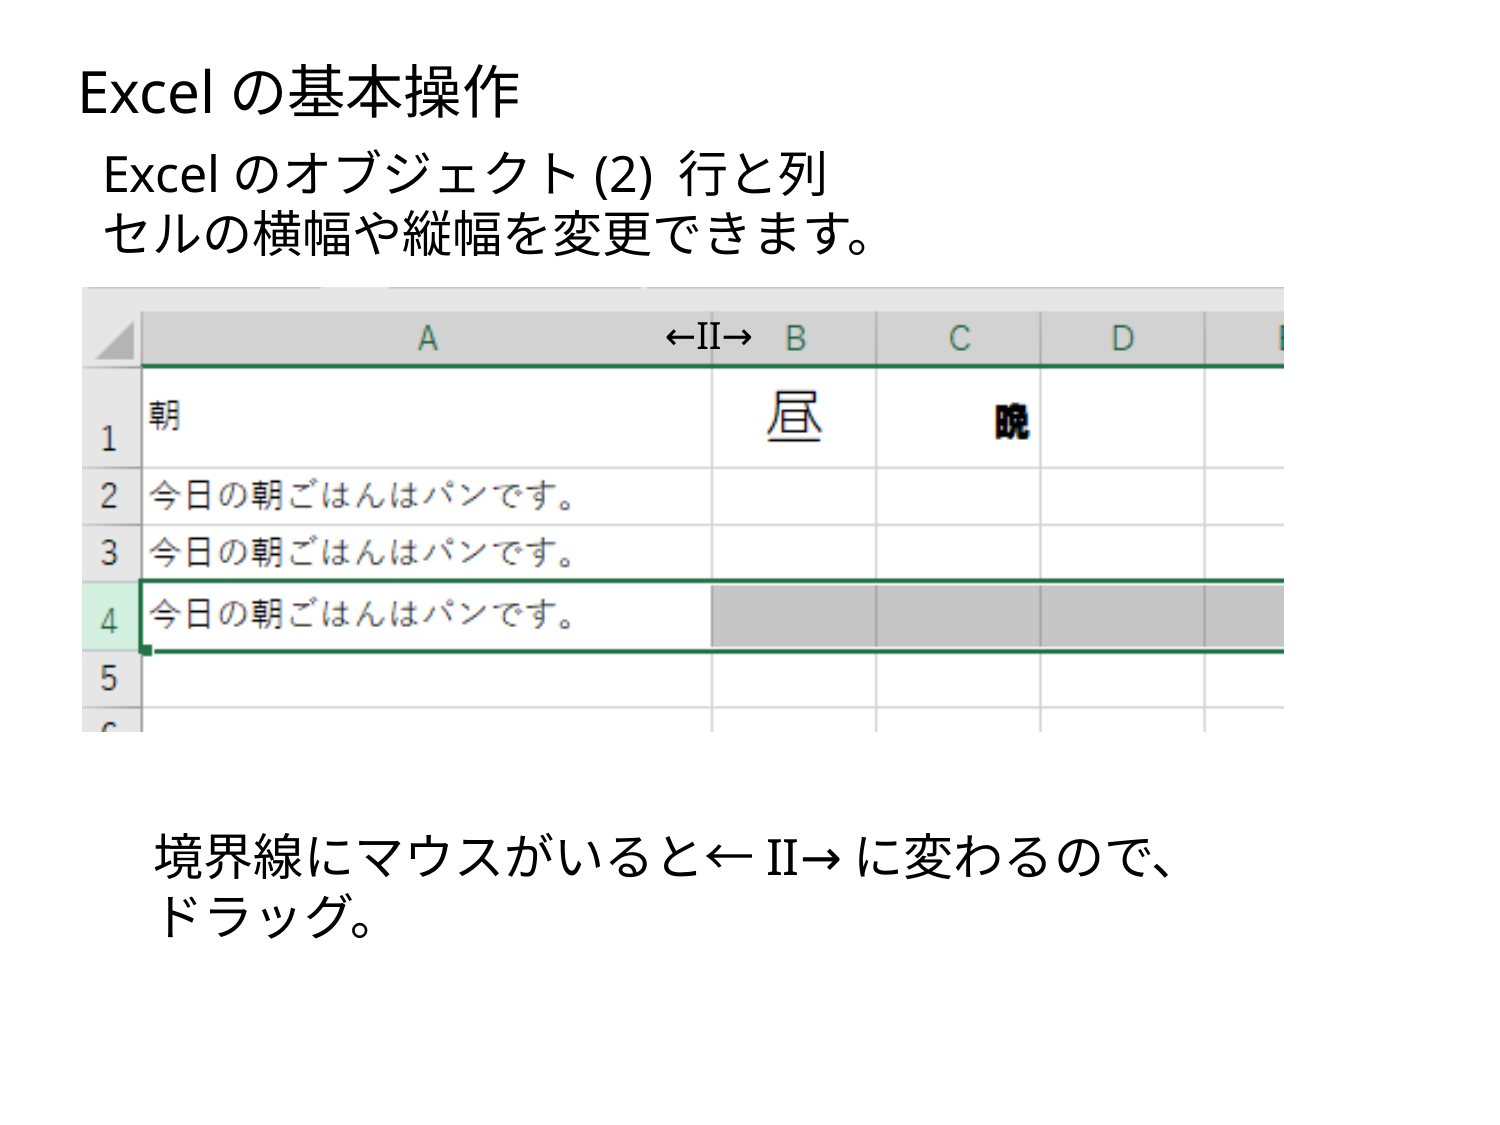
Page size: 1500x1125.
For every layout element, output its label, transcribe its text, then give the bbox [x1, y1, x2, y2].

picture [82, 287, 1284, 732]
text_box Excelのオブジェクト(2) 行と列 セルの横幅や縦幅を変更できます。 [87, 135, 869, 271]
text_box Excelの基本操作 [62, 47, 1366, 133]
text_box 境界線にマウスがいると←II→に変わるので、 ドラッグ。 [139, 817, 1227, 953]
